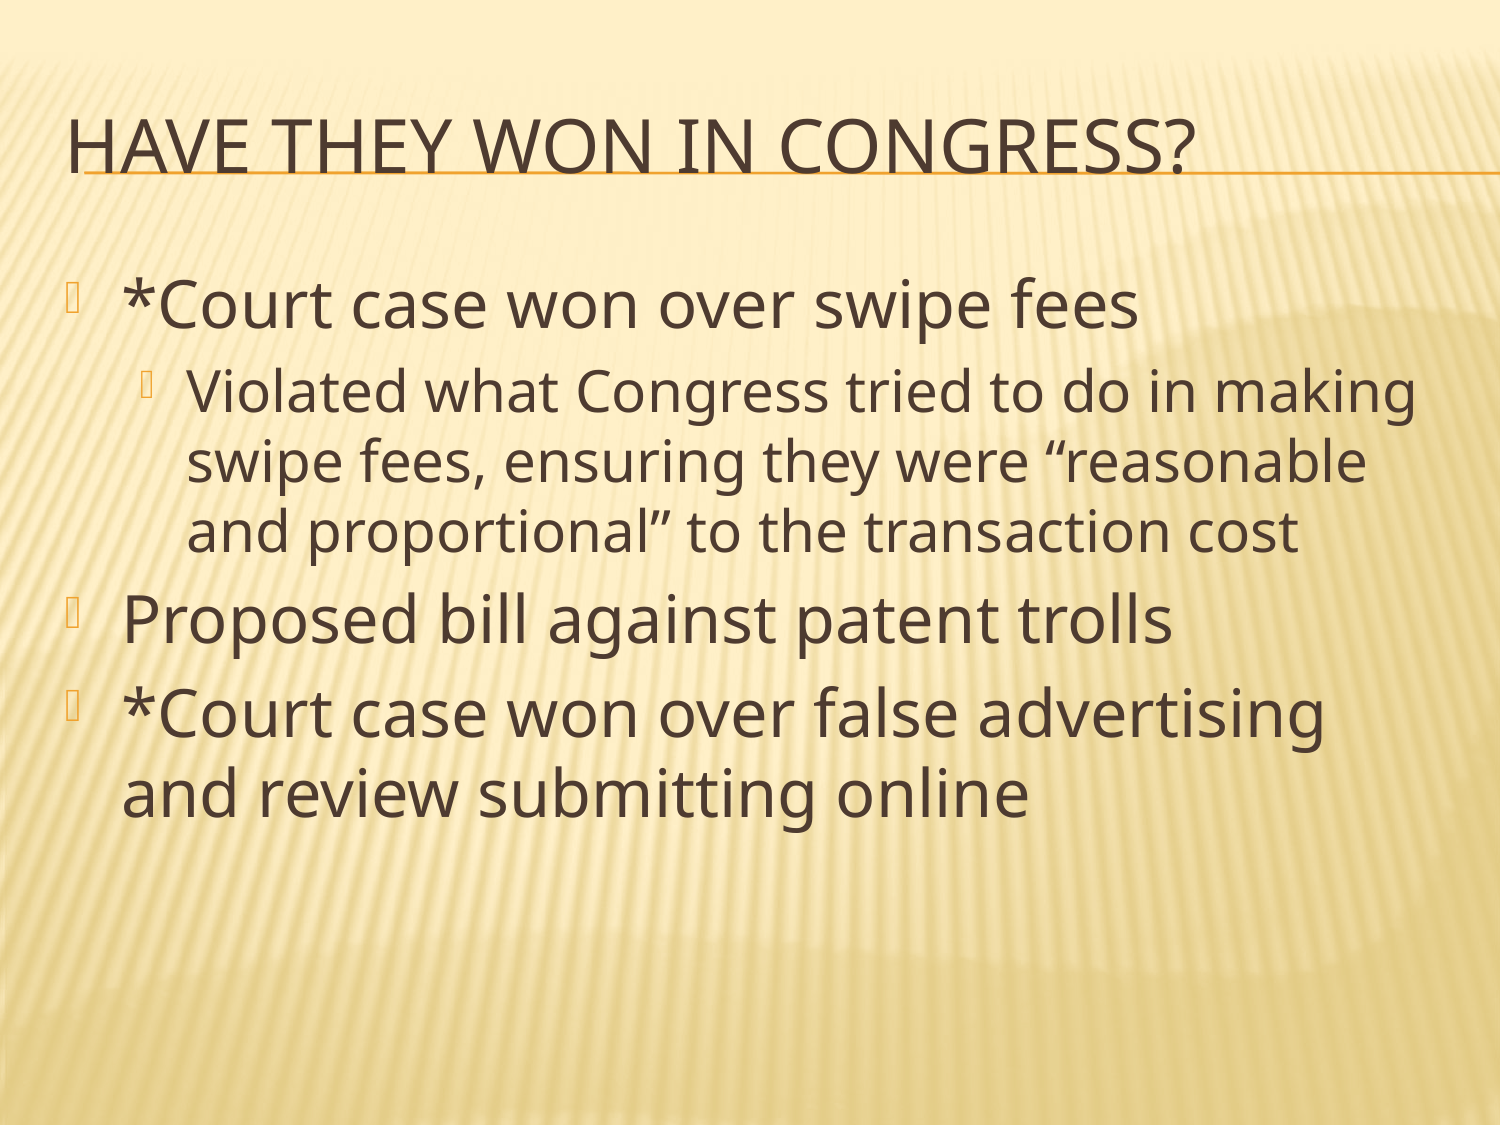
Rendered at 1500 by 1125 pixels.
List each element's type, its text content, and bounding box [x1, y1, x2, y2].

list *Court case won over swipe fees Violated what Congress tried to do in making swipe fees, ensuring they were “reasonable and proportional” to the transaction cost Proposed bill against patent trolls *Court case won over false advertising and review submitting online [50, 254, 1475, 998]
title Have they won in Congress? [50, 75, 1475, 213]
